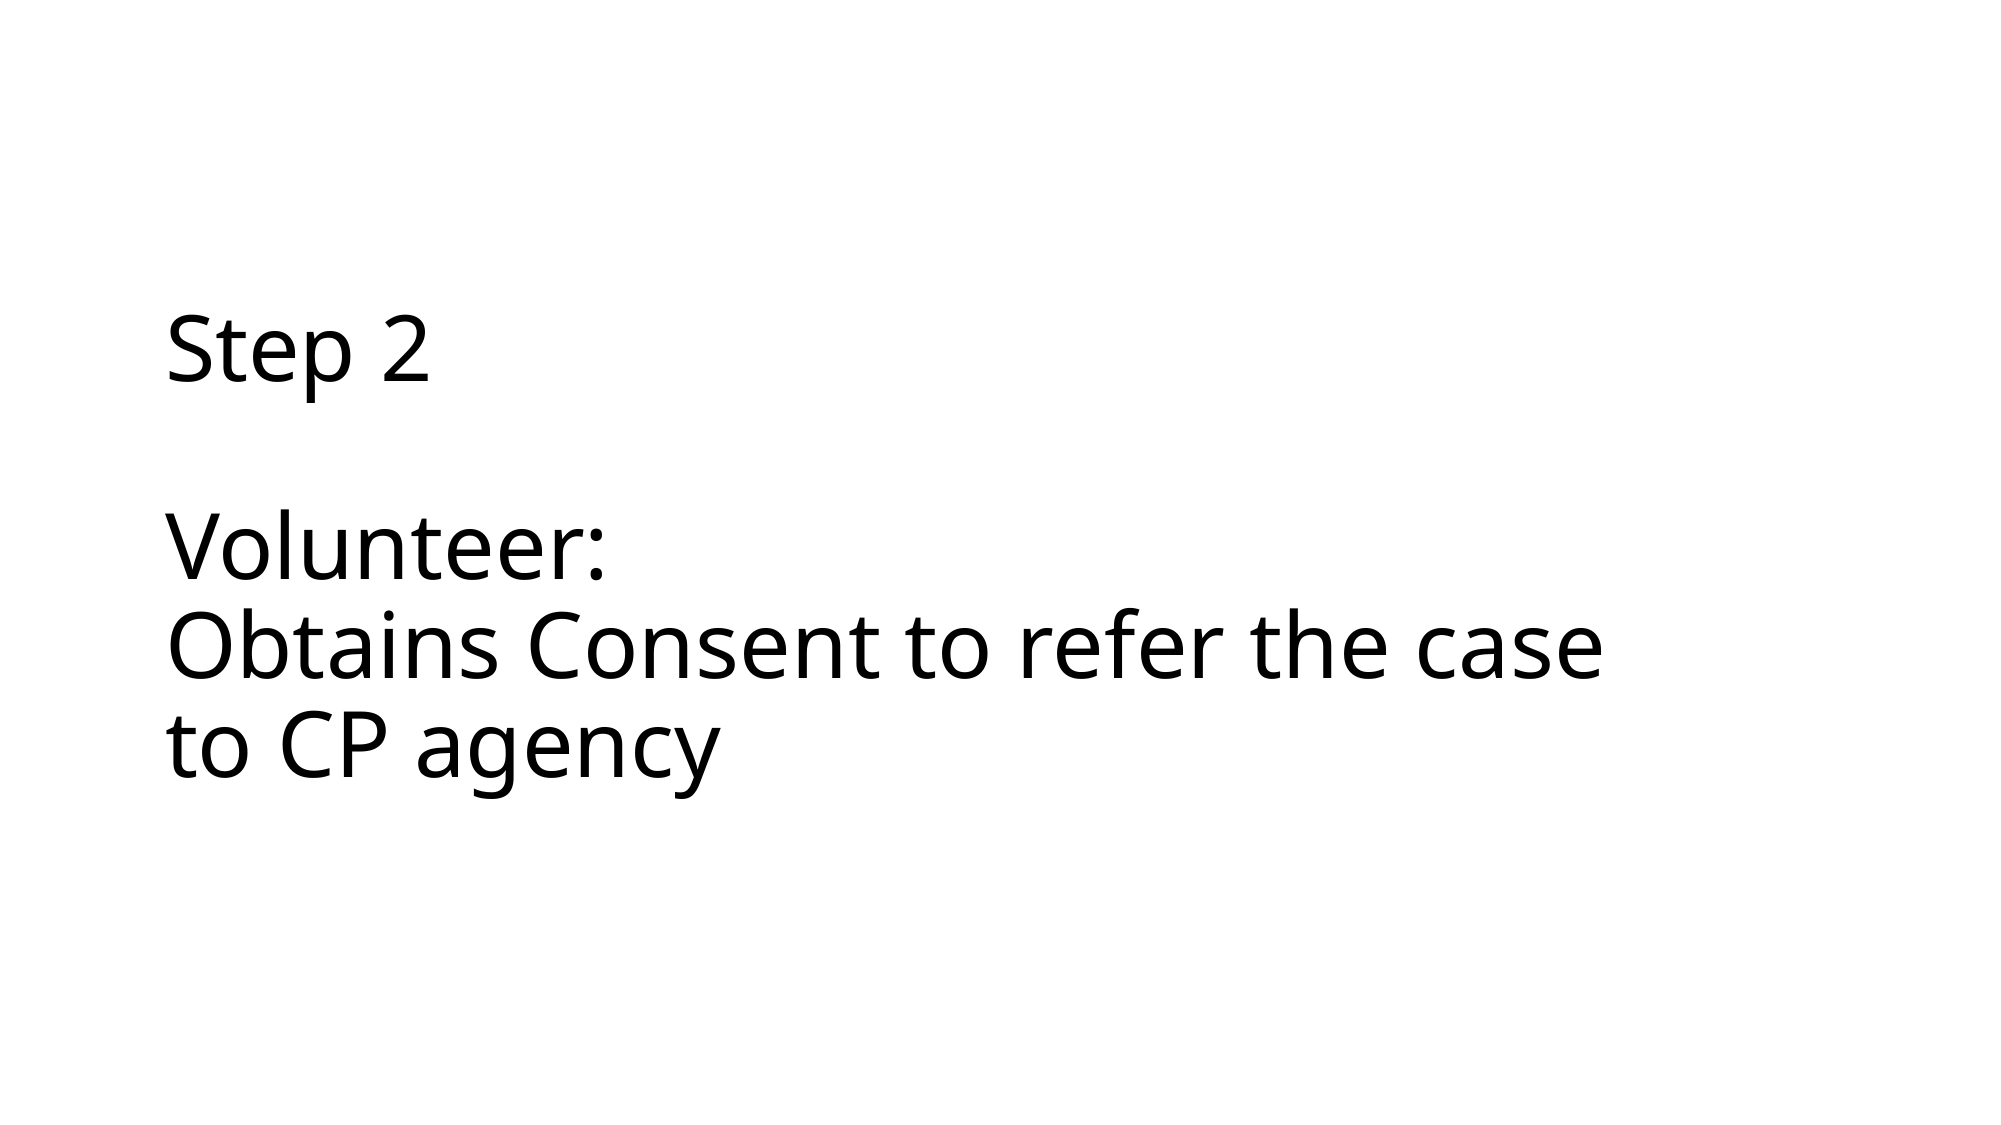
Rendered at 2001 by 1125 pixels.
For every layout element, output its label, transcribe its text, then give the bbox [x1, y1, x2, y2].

title Step 2 Volunteer: Obtains Consent to refer the case to CP agency [150, 237, 1700, 863]
